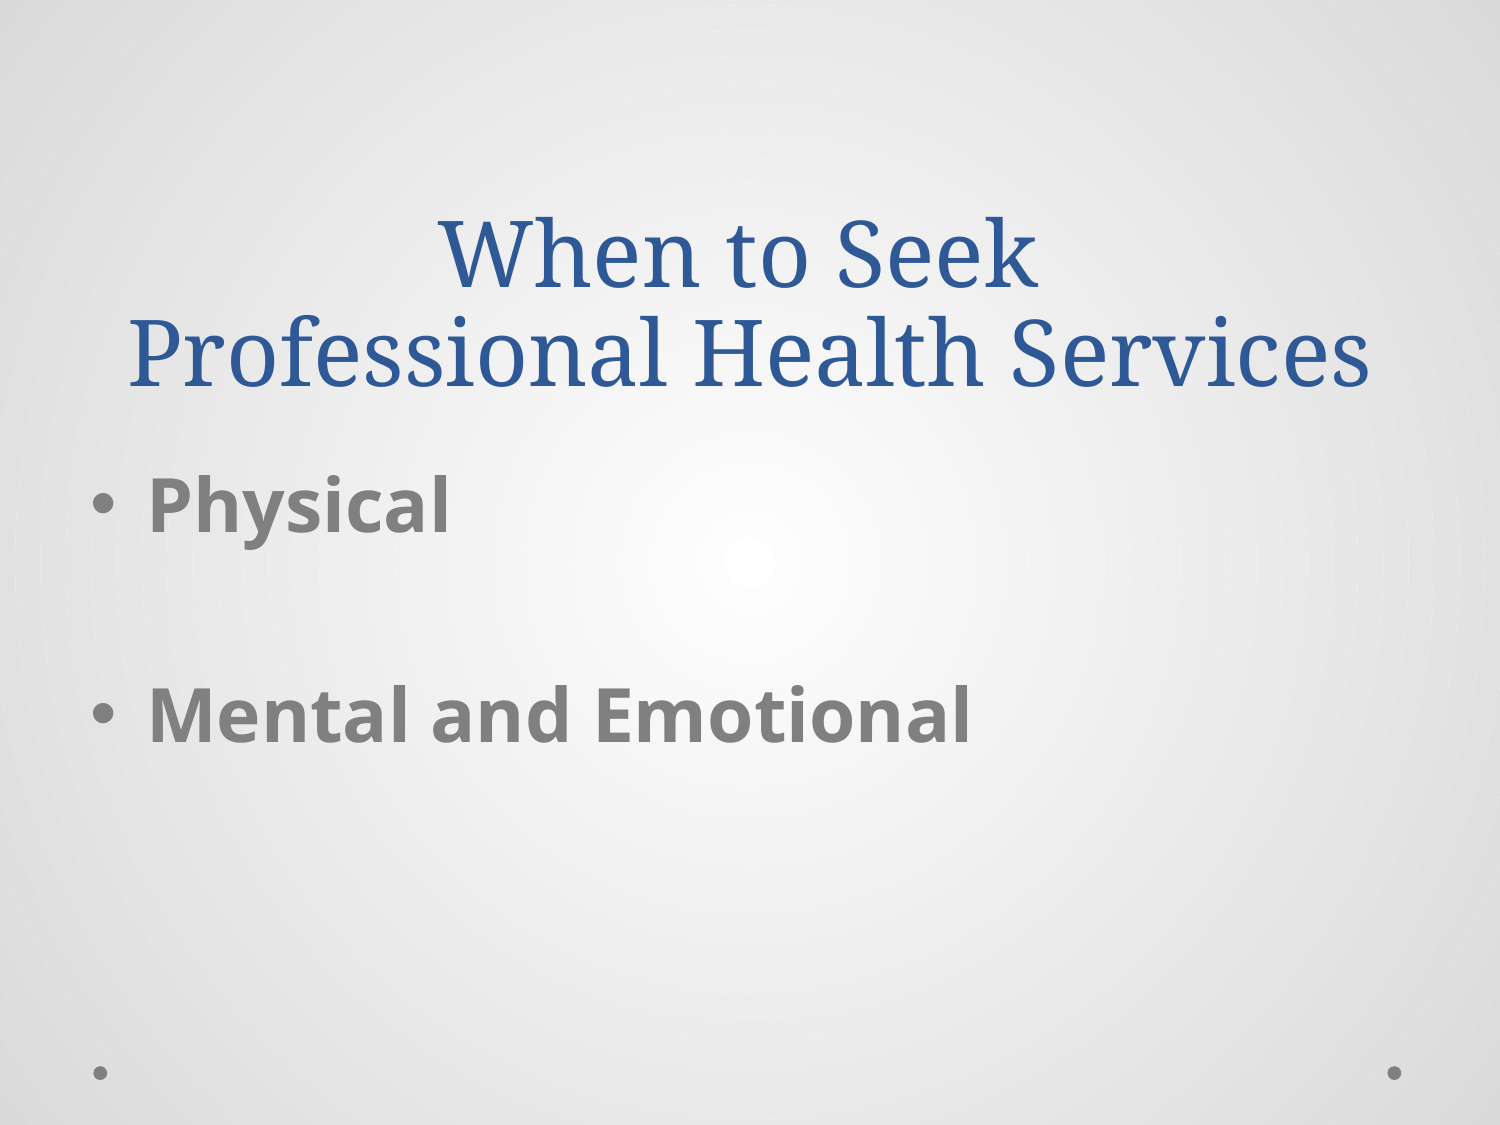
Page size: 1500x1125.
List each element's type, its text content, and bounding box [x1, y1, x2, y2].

list Physical Mental and Emotional [75, 450, 1425, 1005]
title When to Seek Professional Health Services [75, 149, 1425, 413]
